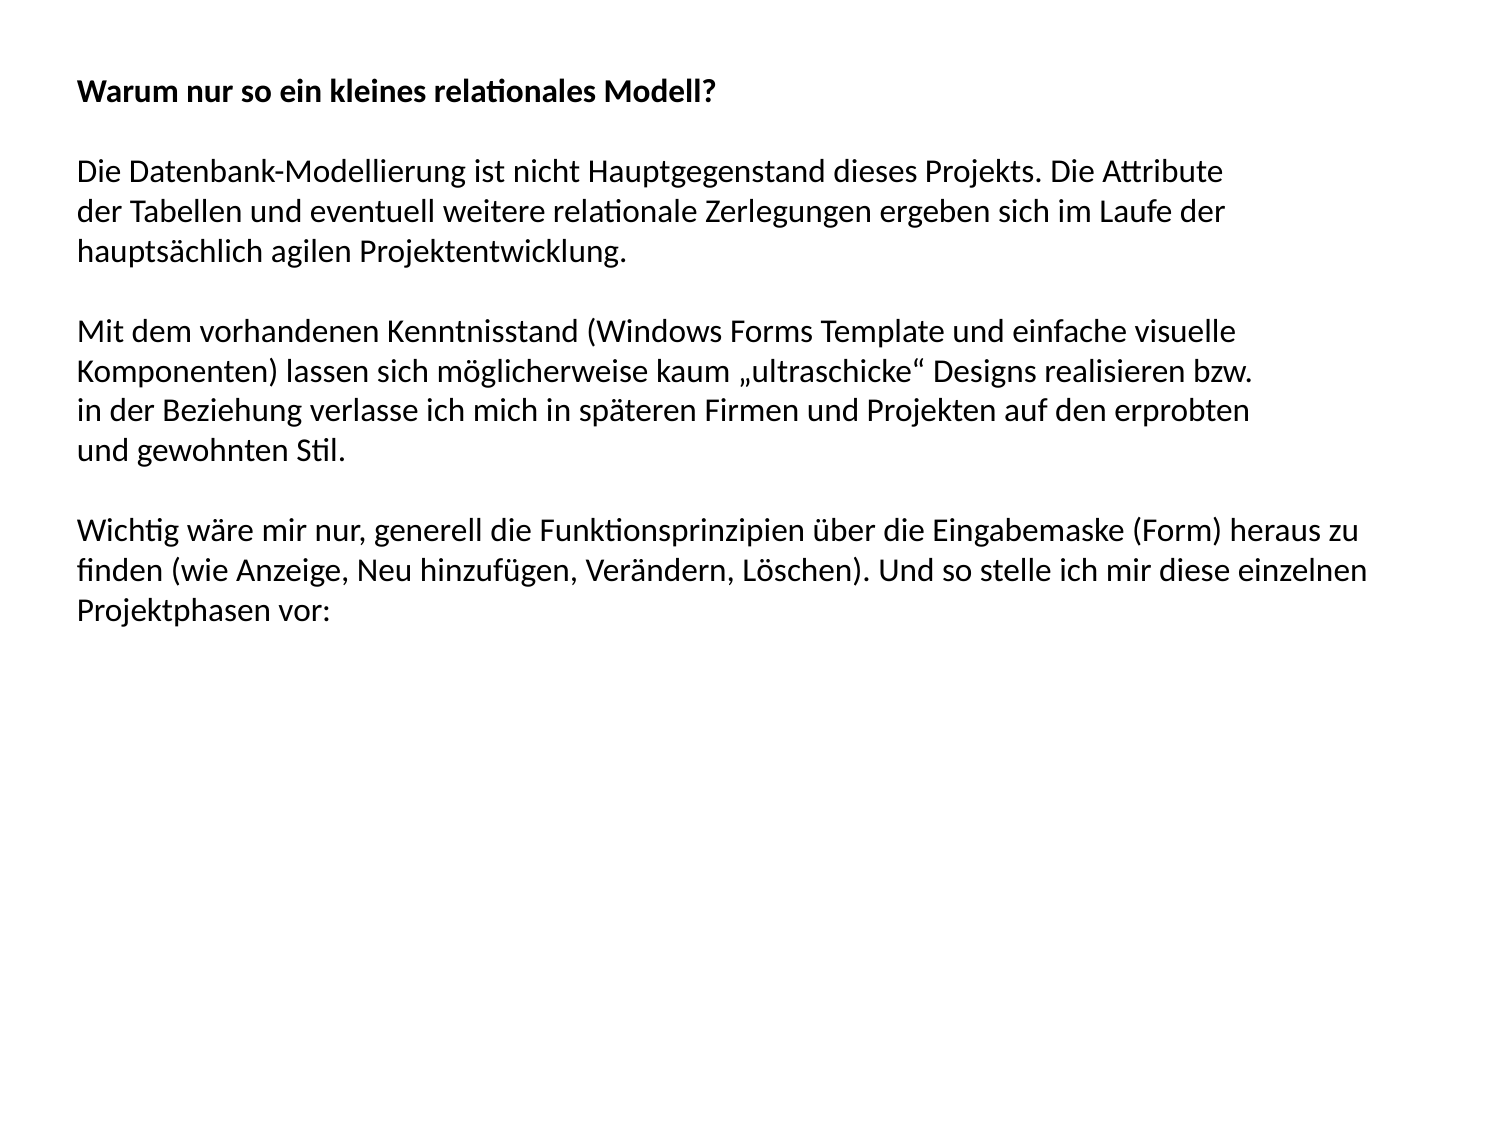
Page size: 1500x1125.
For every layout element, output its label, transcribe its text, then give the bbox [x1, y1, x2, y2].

text_box Warum nur so ein kleines relationales Modell? Die Datenbank-Modellierung ist nicht Hauptgegenstand dieses Projekts. Die Attribute der Tabellen und eventuell weitere relationale Zerlegungen ergeben sich im Laufe der hauptsächlich agilen Projektentwicklung. Mit dem vorhandenen Kenntnisstand (Windows Forms Template und einfache visuelle Komponenten) lassen sich möglicherweise kaum „ultraschicke“ Designs realisieren bzw. in der Beziehung verlasse ich mich in späteren Firmen und Projekten auf den erprobten und gewohnten Stil. Wichtig wäre mir nur, generell die Funktionsprinzipien über die Eingabemaske (Form) heraus zu finden (wie Anzeige, Neu hinzufügen, Verändern, Löschen). Und so stelle ich mir diese einzelnen Projektphasen vor: [62, 61, 1435, 636]
